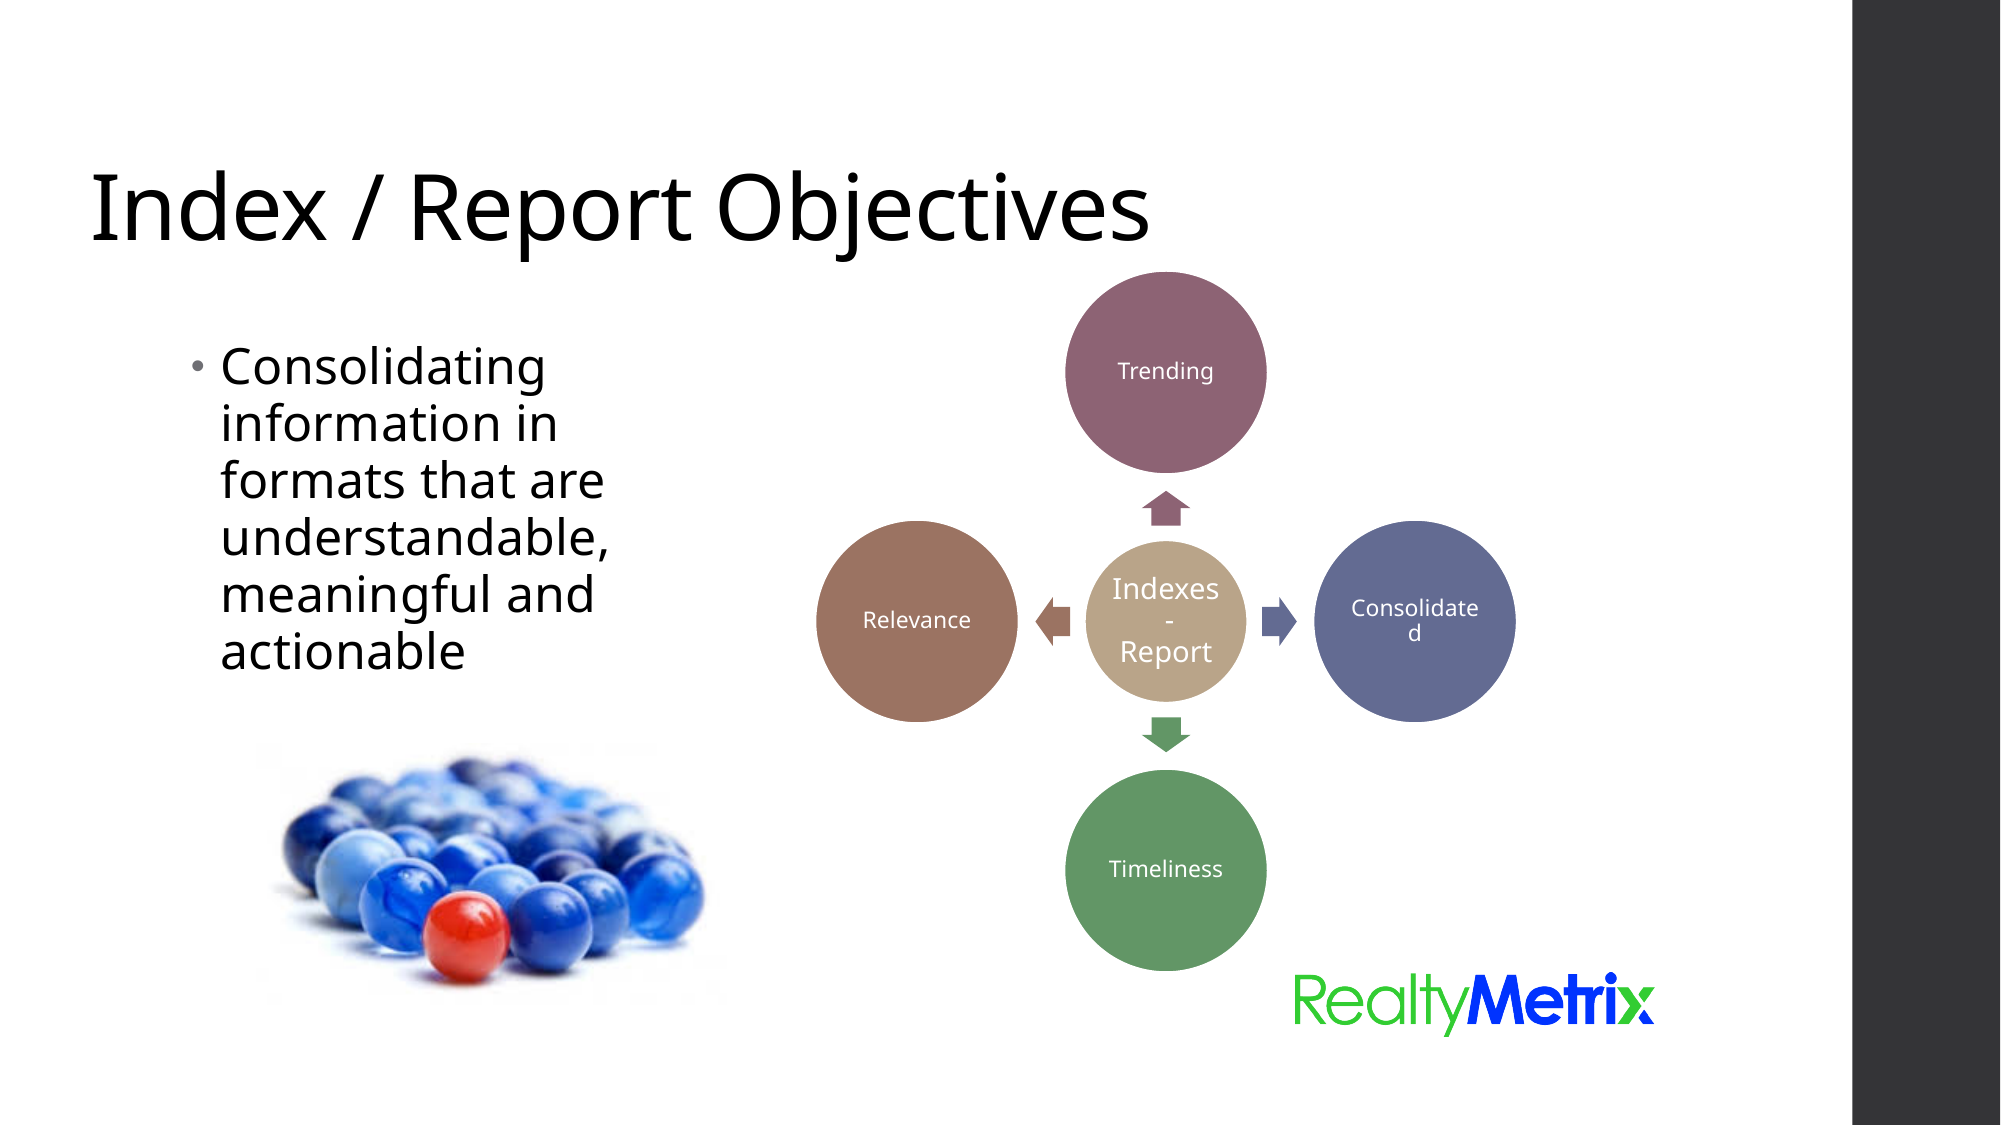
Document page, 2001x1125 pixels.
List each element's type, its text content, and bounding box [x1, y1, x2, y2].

list Consolidating information in formats that are understandable, meaningful and actionable [175, 331, 702, 922]
picture [1295, 972, 1655, 1037]
title Index / Report Objectives [75, 50, 1666, 268]
picture [255, 743, 727, 1005]
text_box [745, 267, 1587, 976]
